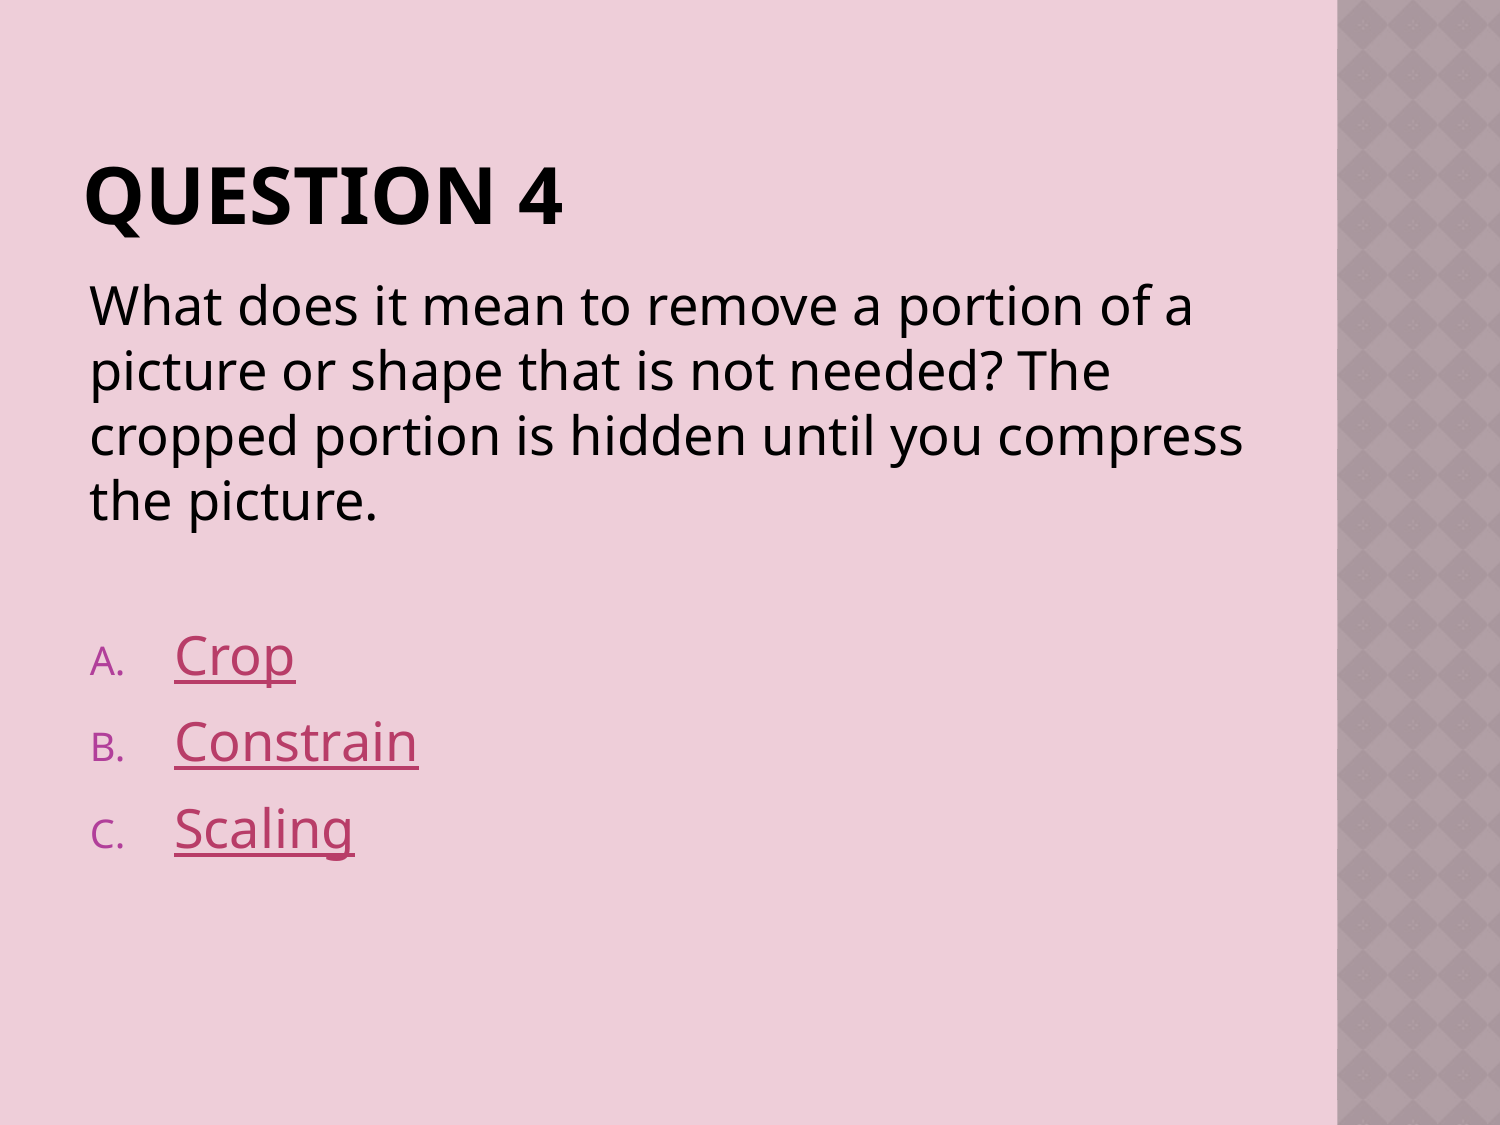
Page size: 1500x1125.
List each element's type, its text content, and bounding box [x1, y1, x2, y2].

title Question 4 [75, 52, 1263, 240]
list What does it mean to remove a portion of a picture or shape that is not needed? The cropped portion is hidden until you compress the picture. Crop Constrain Scaling [75, 264, 1263, 1059]
